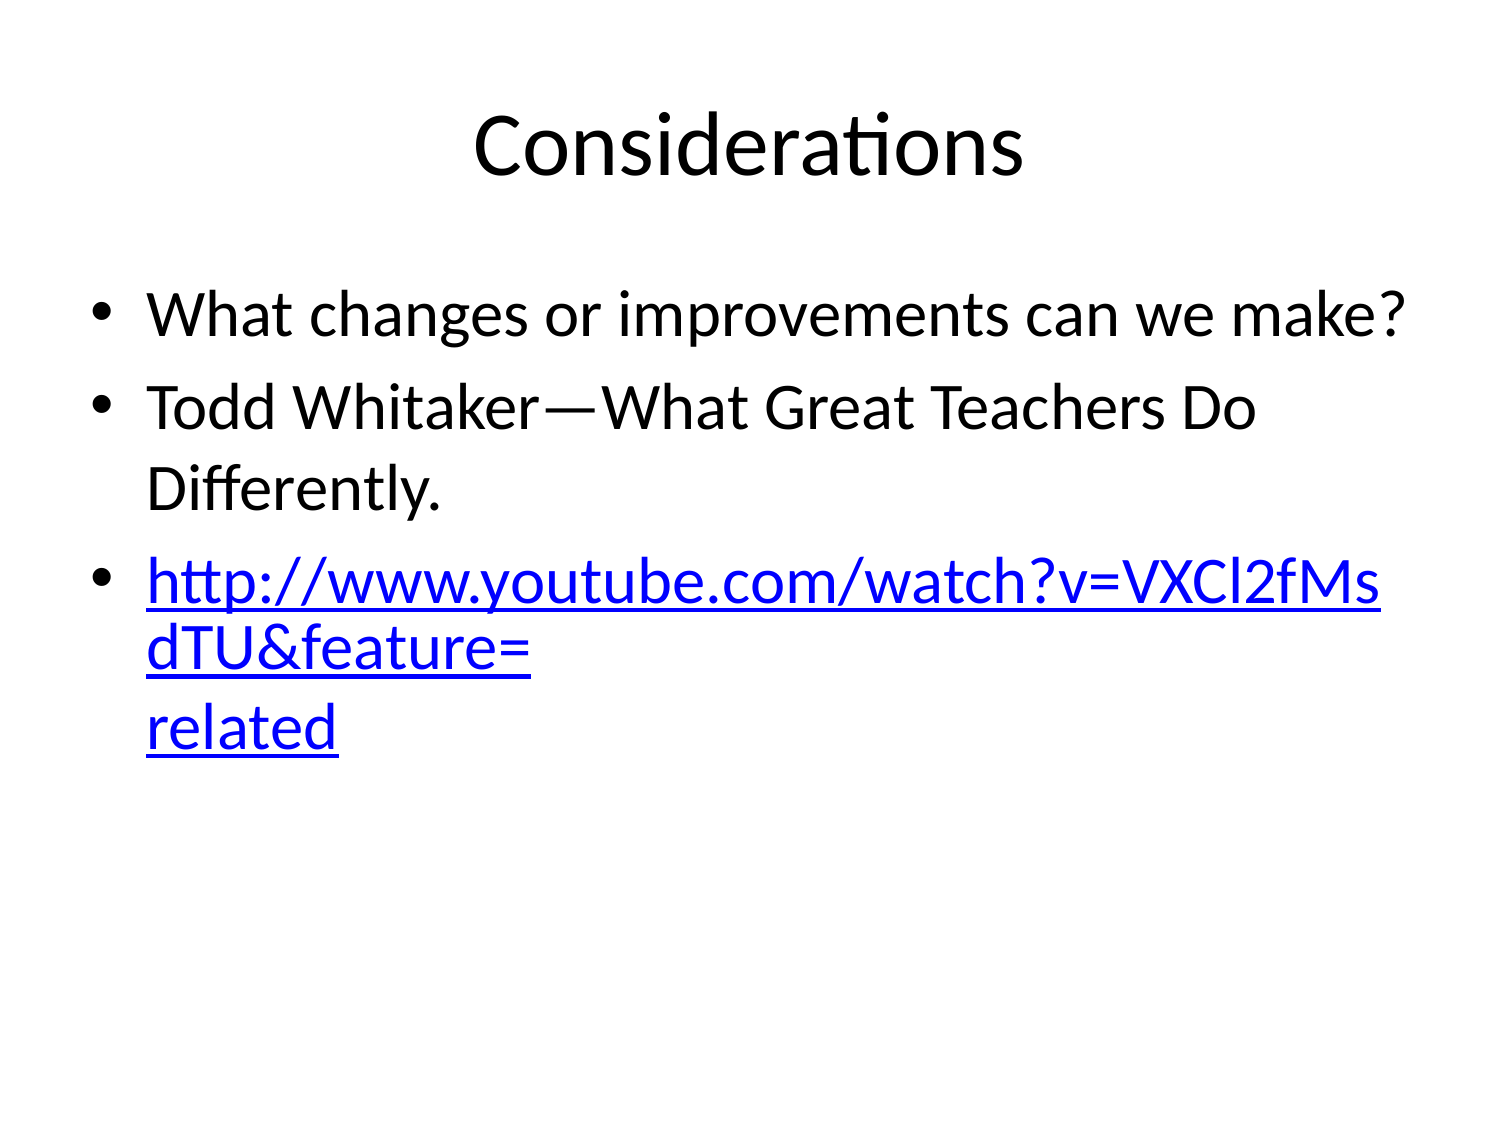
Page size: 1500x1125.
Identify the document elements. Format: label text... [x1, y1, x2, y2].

list What changes or improvements can we make? Todd Whitaker—What Great Teachers Do Differently. http://www.youtube.com/watch?v=VXCl2fMsdTU&feature=related [75, 262, 1425, 1005]
title Considerations [75, 45, 1425, 233]
